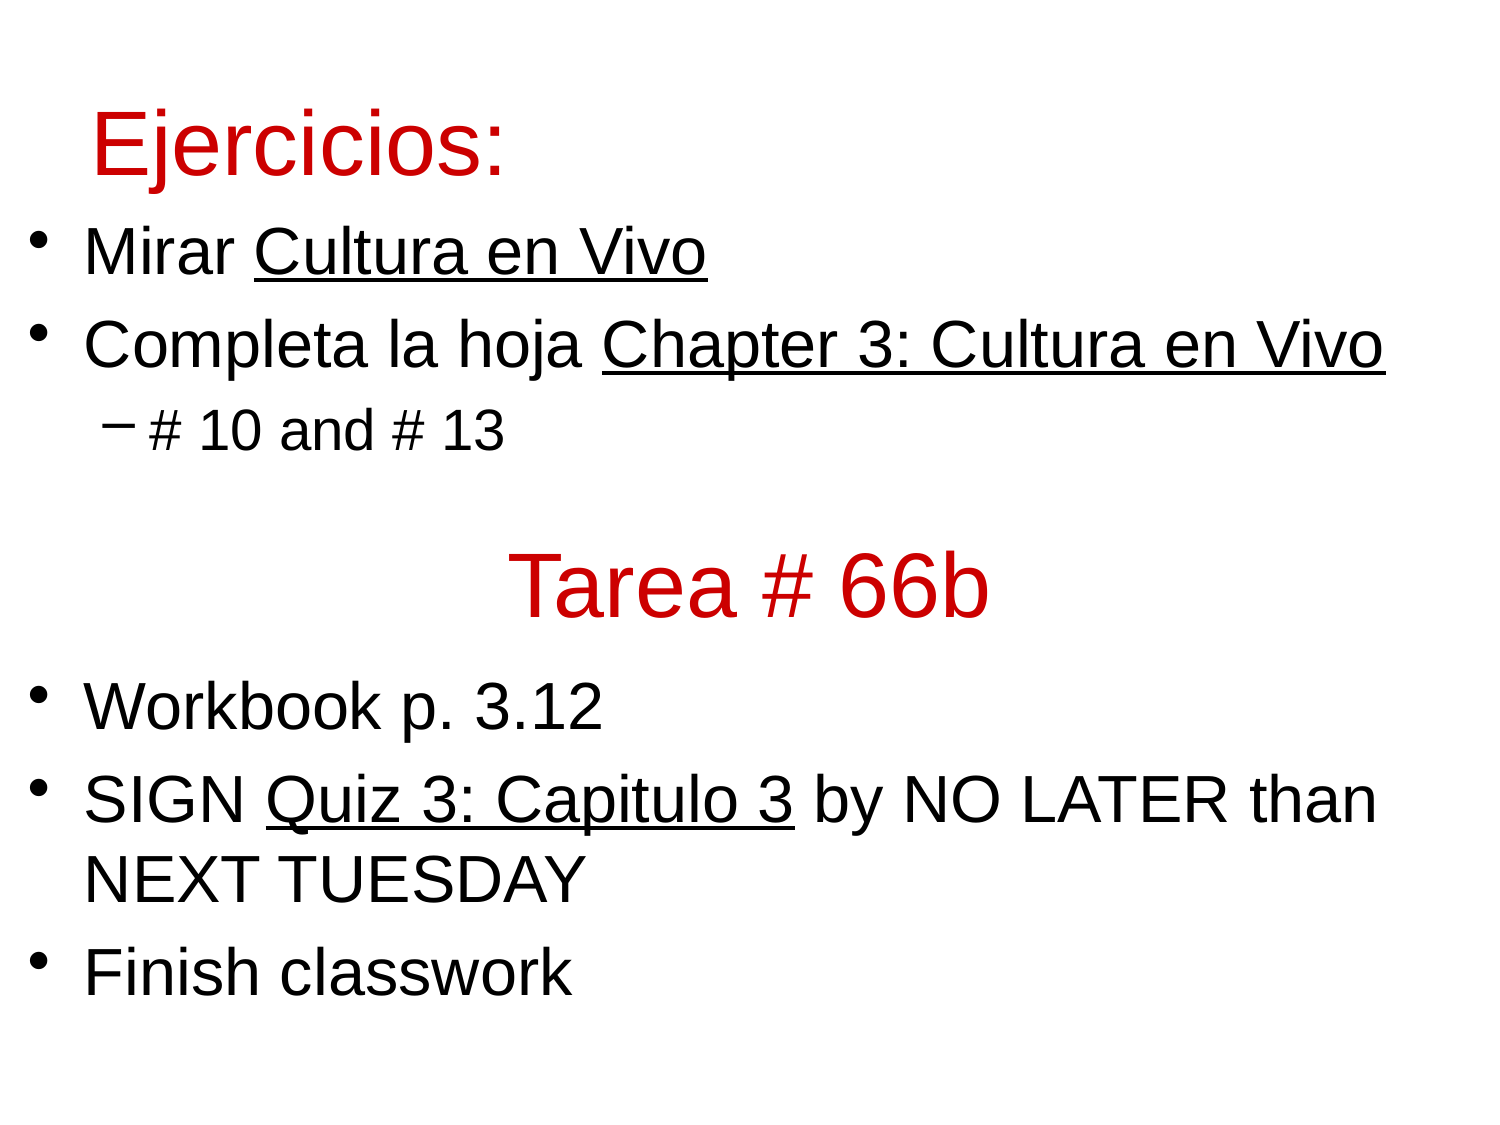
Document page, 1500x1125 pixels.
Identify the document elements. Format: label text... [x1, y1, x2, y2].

text_box Tarea # 66b [74, 487, 1425, 675]
list Mirar Cultura en Vivo Completa la hoja Chapter 3: Cultura en Vivo # 10 and # 13 Workbook p. 3.12 SIGN Quiz 3: Capitulo 3 by NO LATER than NEXT TUESDAY Finish classwork [12, 200, 1475, 1050]
title Ejercicios: [75, 45, 1425, 200]
